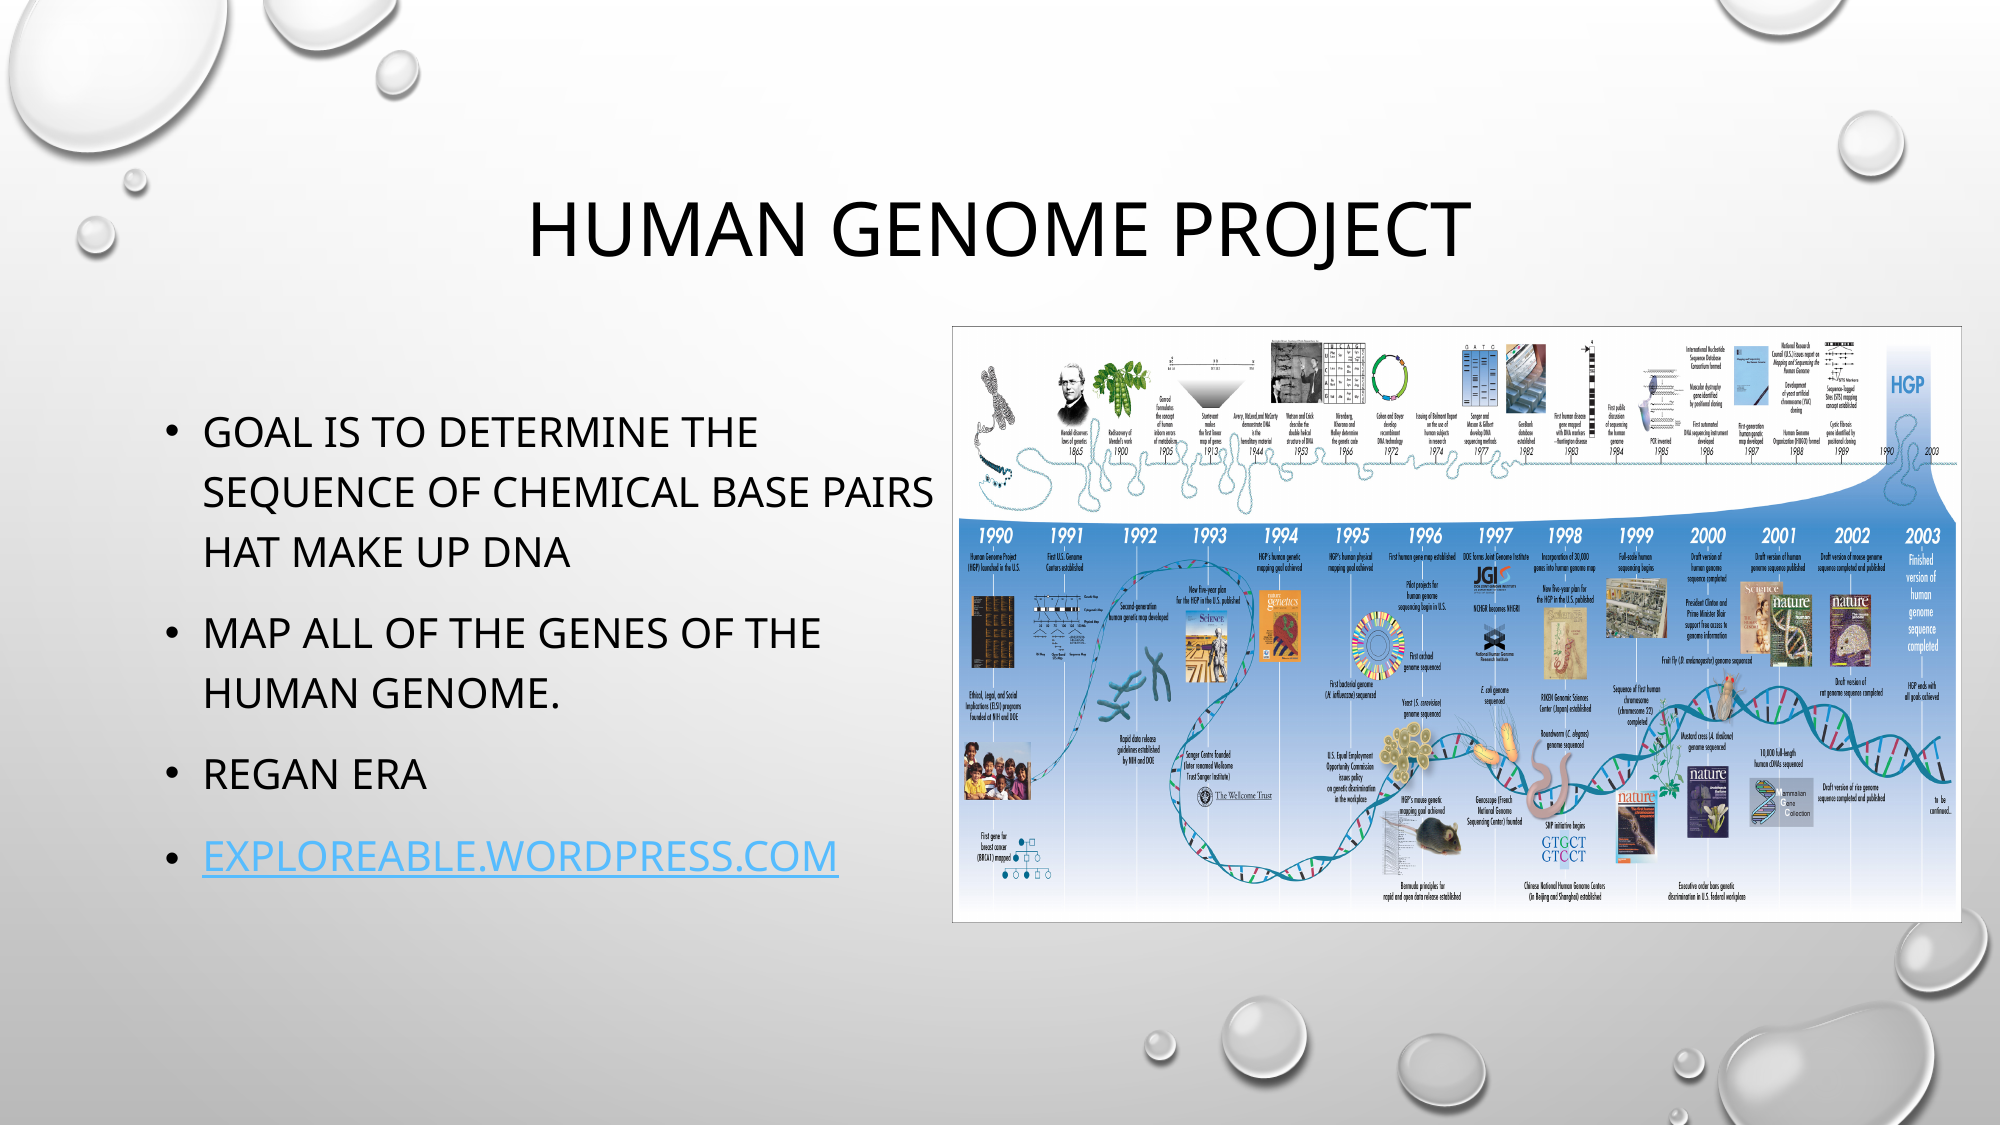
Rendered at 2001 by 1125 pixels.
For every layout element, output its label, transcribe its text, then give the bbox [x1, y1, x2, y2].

list Goal is to determine the sequence of chemical base pairs hat make up dna Map all of the genes of the human genome. Regan era exploreable.wordpress.com [149, 388, 988, 950]
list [952, 325, 1962, 923]
picture [0, 0, 2000, 1125]
title Human Genome Project [149, 101, 1851, 364]
